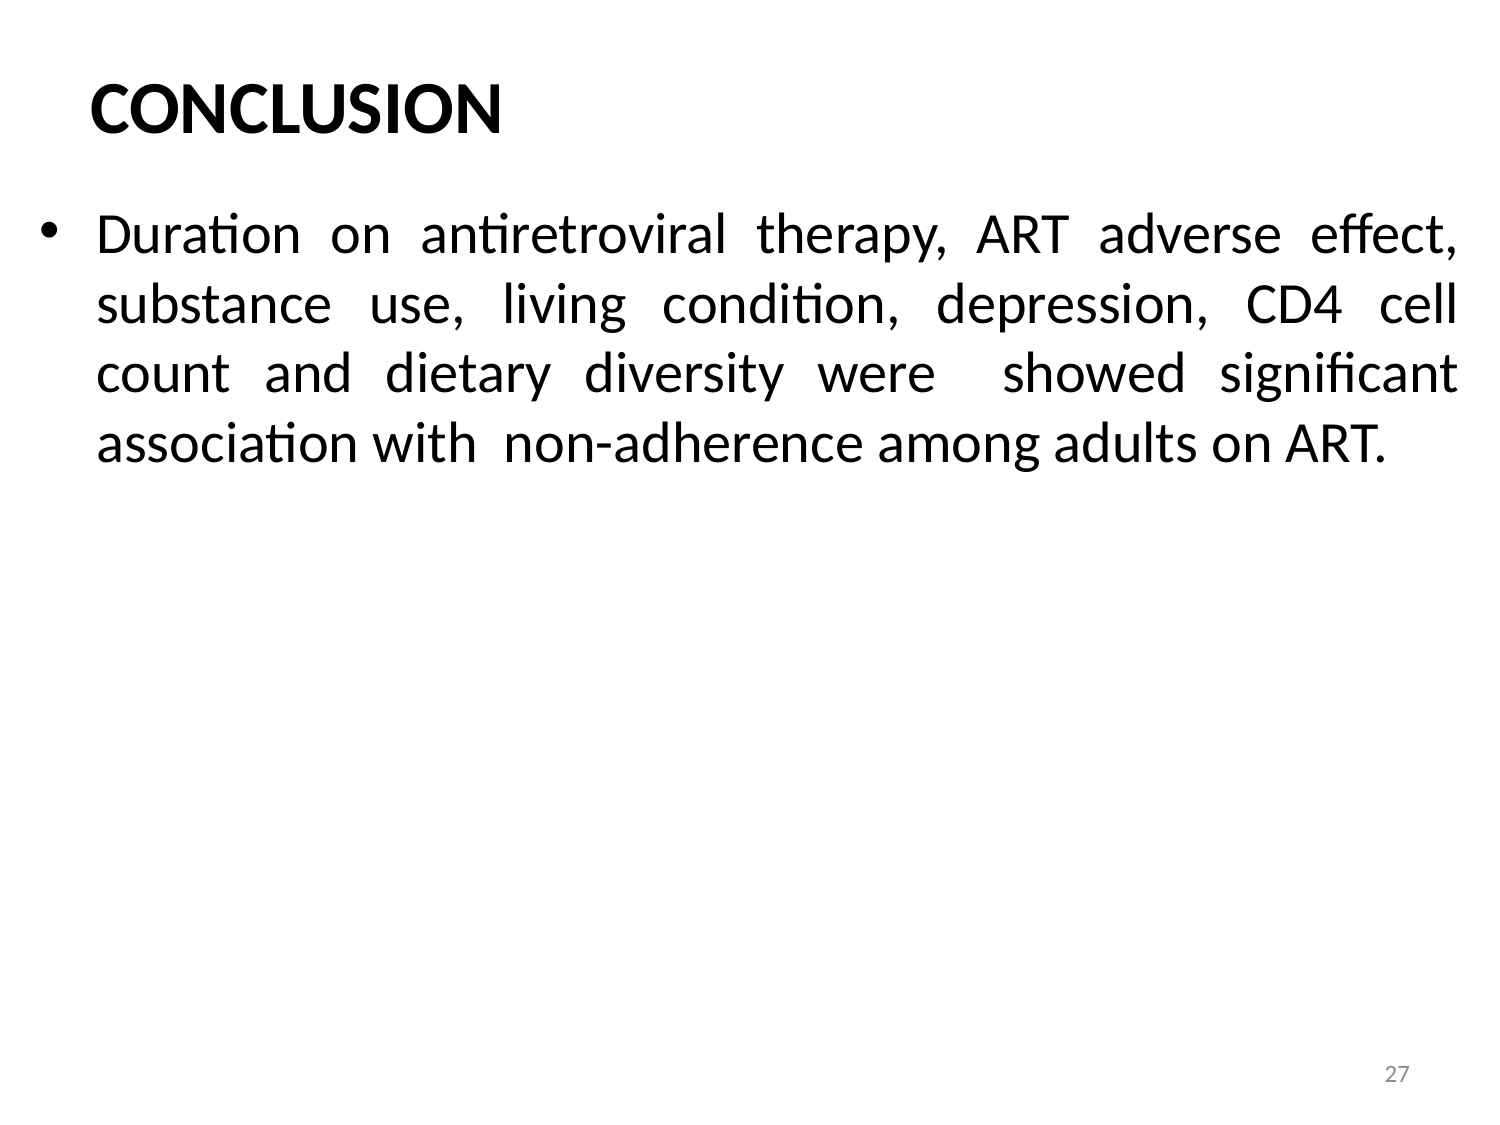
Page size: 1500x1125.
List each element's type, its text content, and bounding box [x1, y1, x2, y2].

title CONCLUSION [75, 45, 1425, 163]
list Duration on antiretroviral therapy, ART adverse effect, substance use, living condition, depression, CD4 cell count and dietary diversity were showed significant association with non-adherence among adults on ART. [24, 187, 1475, 1063]
slide_number 27 [1074, 1042, 1425, 1103]
